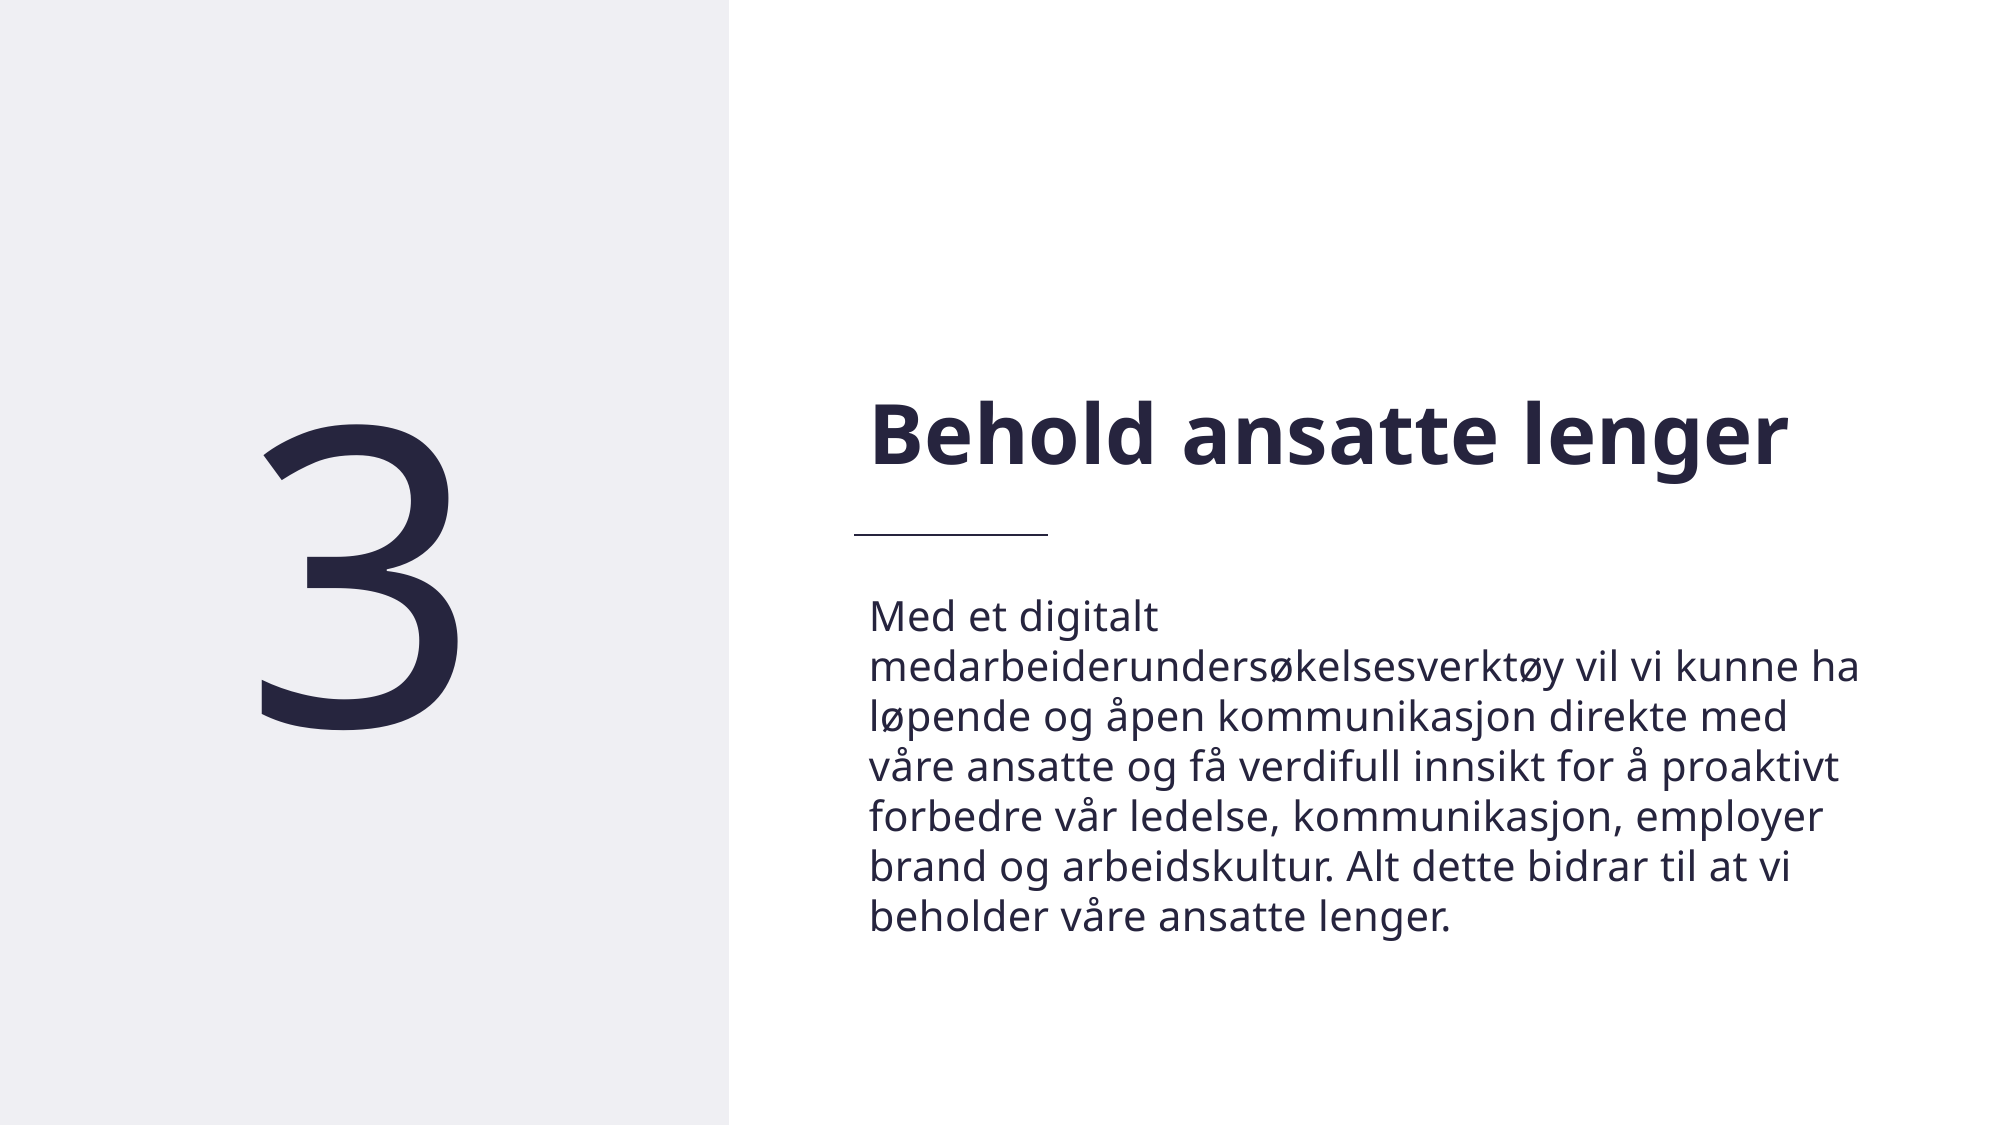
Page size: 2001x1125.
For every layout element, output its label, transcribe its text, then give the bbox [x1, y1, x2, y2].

text_box [0, 0, 730, 1125]
text_box Med et digitalt medarbeiderundersøkelsesverktøy vil vi kunne ha løpende og åpen kommunikasjon direkte med våre ansatte og få verdifull innsikt for å proaktivt forbedre vår ledelse, kommunikasjon, employer brand og arbeidskultur. Alt dette bidrar til at vi beholder våre ansatte lenger. [854, 582, 1882, 952]
text_box Behold ansatte lenger [854, 388, 1882, 536]
text_box 3 [229, 302, 498, 818]
